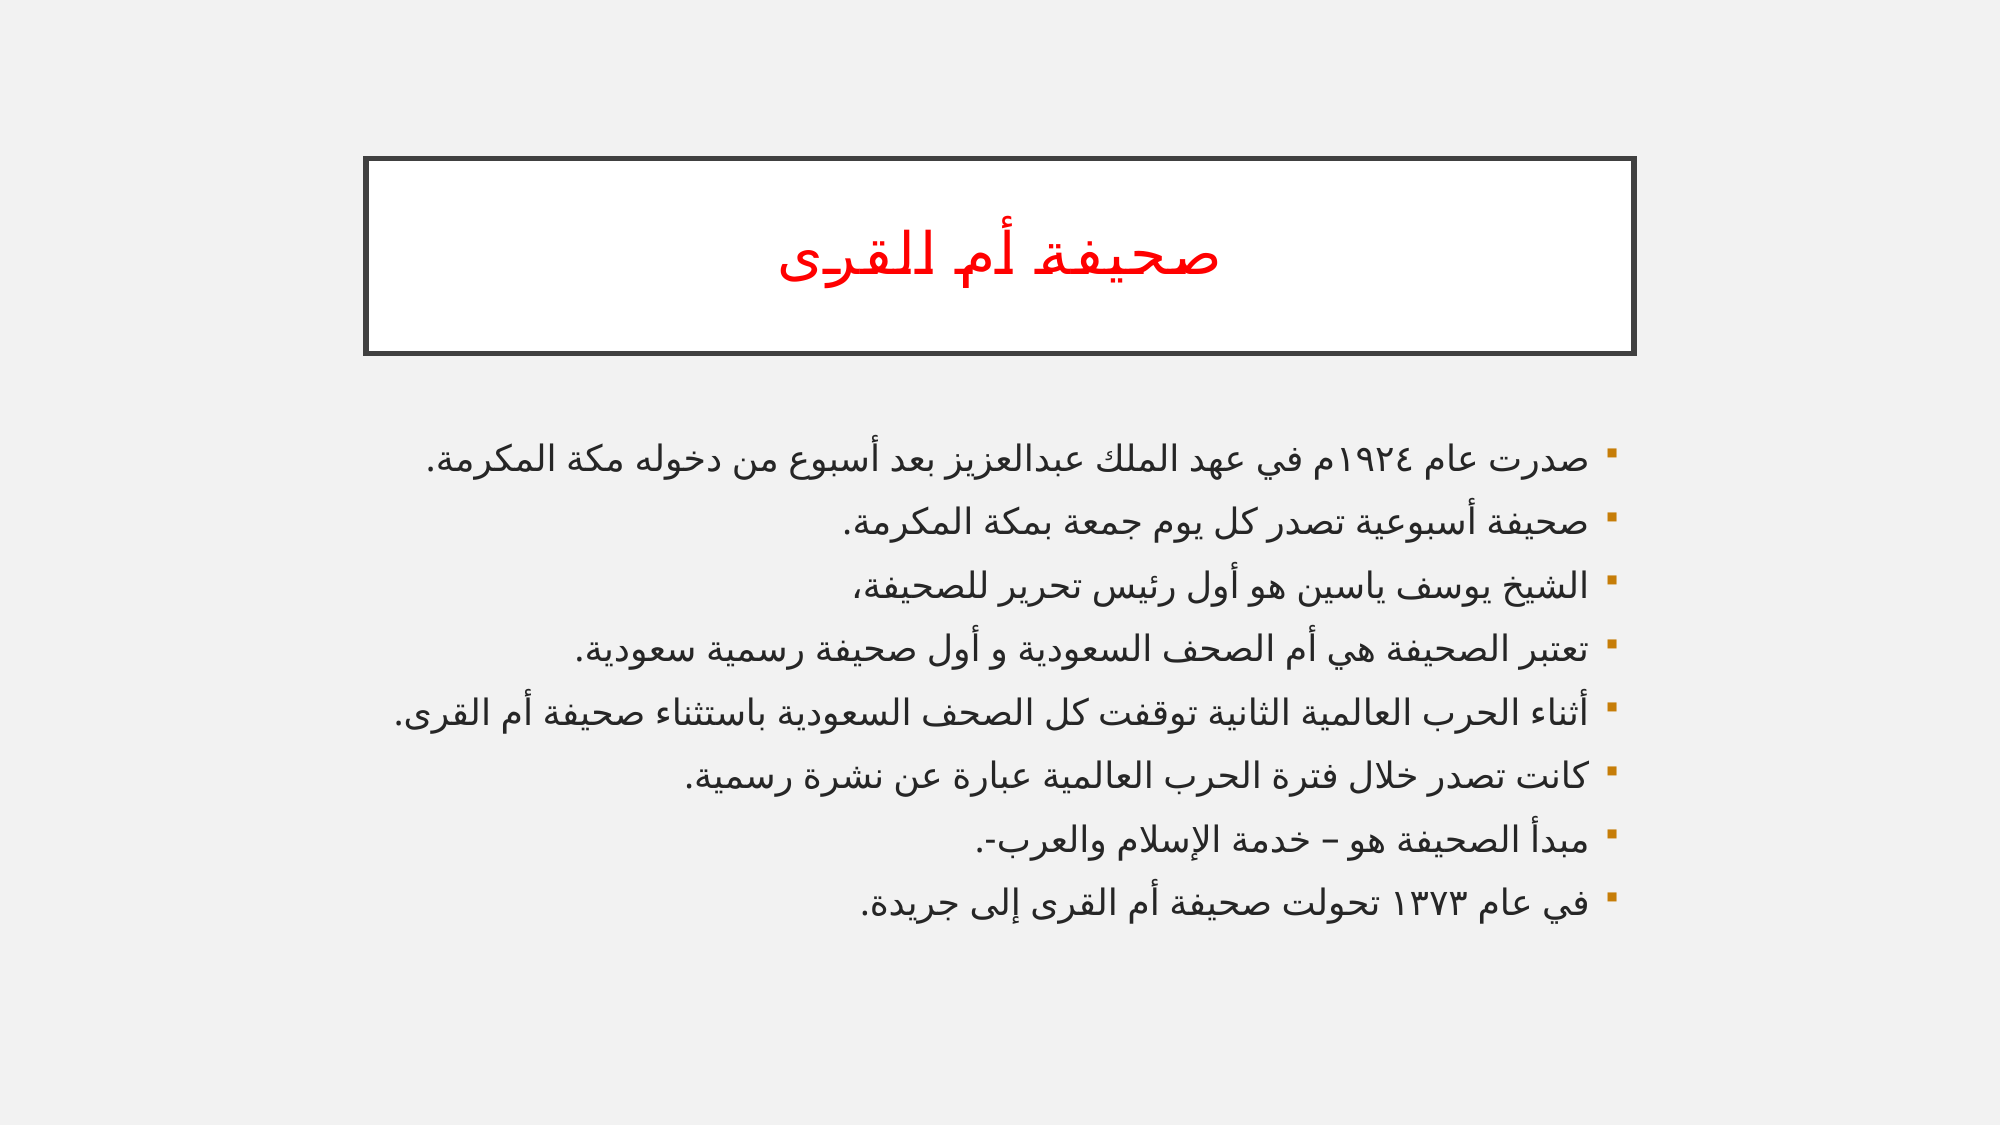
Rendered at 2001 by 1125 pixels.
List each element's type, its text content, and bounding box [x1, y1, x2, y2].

title صحيفة أم القرى [363, 156, 1637, 356]
list صدرت عام ١٩٢٤م في عهد الملك عبدالعزيز بعد أسبوع من دخوله مكة المكرمة. صحيفة أسبوعية تصدر كل يوم جمعة بمكة المكرمة. الشيخ يوسف ياسين هو أول رئيس تحرير للصحيفة، تعتبر الصحيفة هي أم الصحف السعودية و أول صحيفة رسمية سعودية. أثناء الحرب العالمية الثانية توقفت كل الصحف السعودية باستثناء صحيفة أم القرى. كانت تصدر خلال فترة الحرب العالمية عبارة عن نشرة رسمية. مبدأ الصحيفة هو – خدمة الإسلام والعرب-. في عام ١٣٧٣ تحولت صحيفة أم القرى إلى جريدة. [366, 432, 1634, 942]
